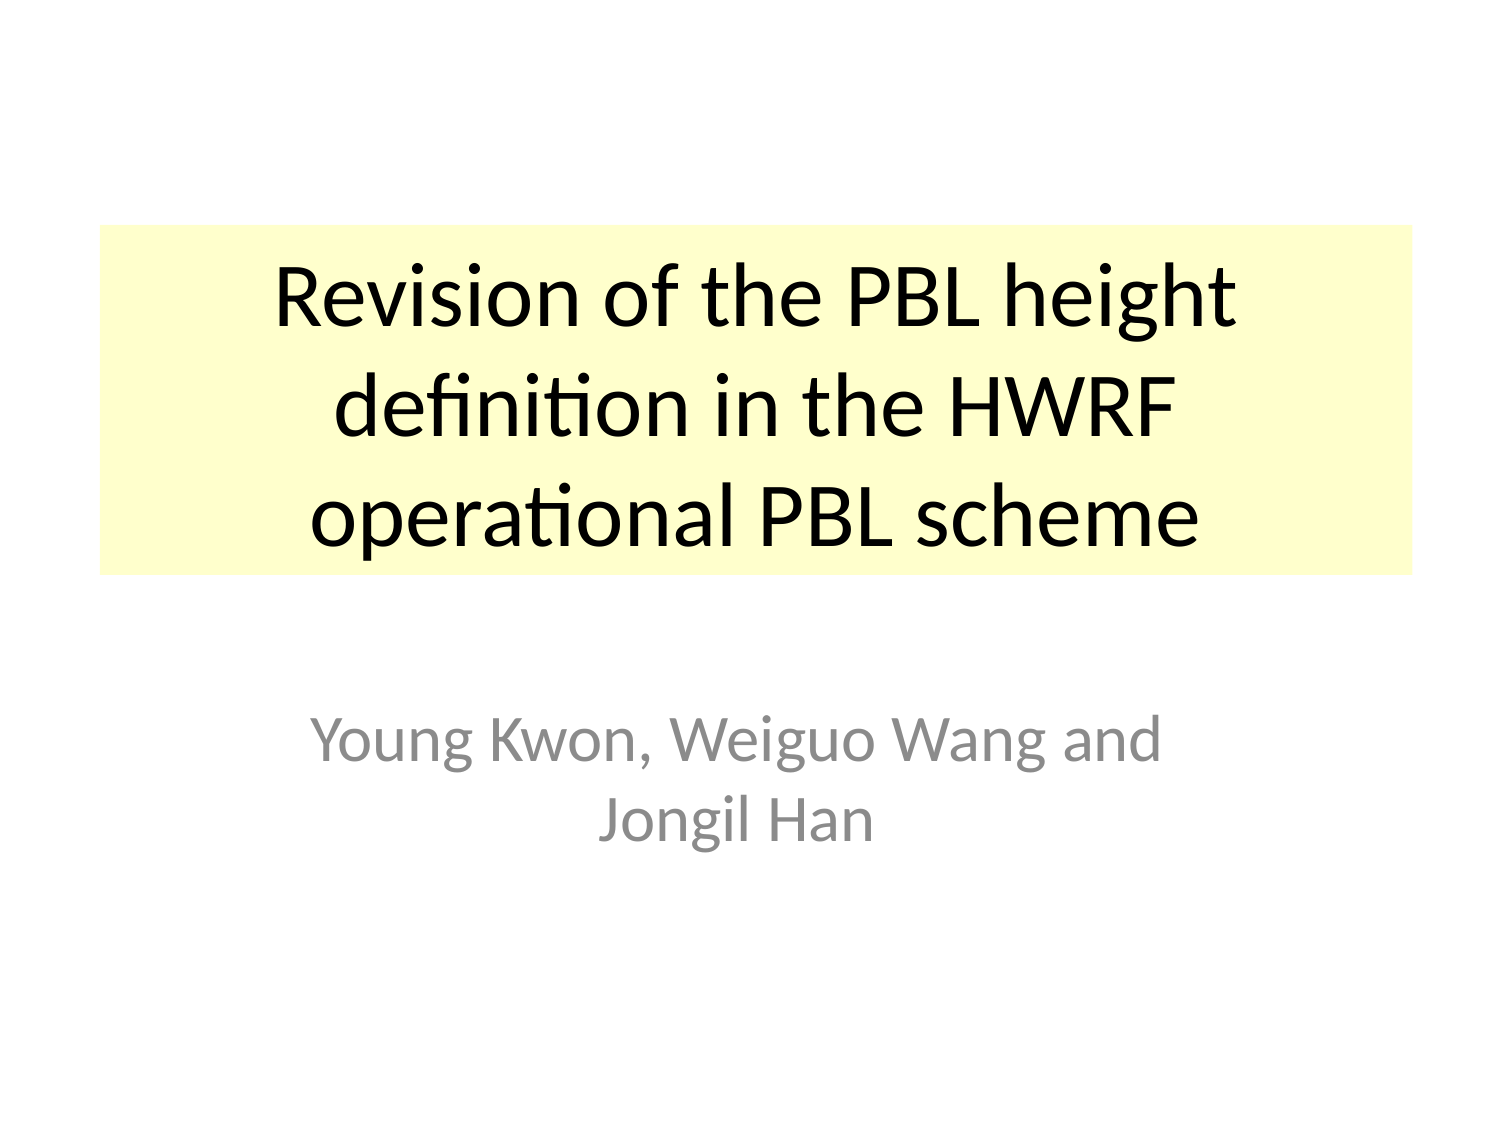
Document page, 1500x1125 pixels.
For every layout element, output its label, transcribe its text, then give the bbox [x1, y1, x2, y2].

title Revision of the PBL height definition in the HWRF operational PBL scheme [99, 224, 1413, 575]
subtitle Young Kwon, Weiguo Wang and Jongil Han [212, 687, 1263, 900]
